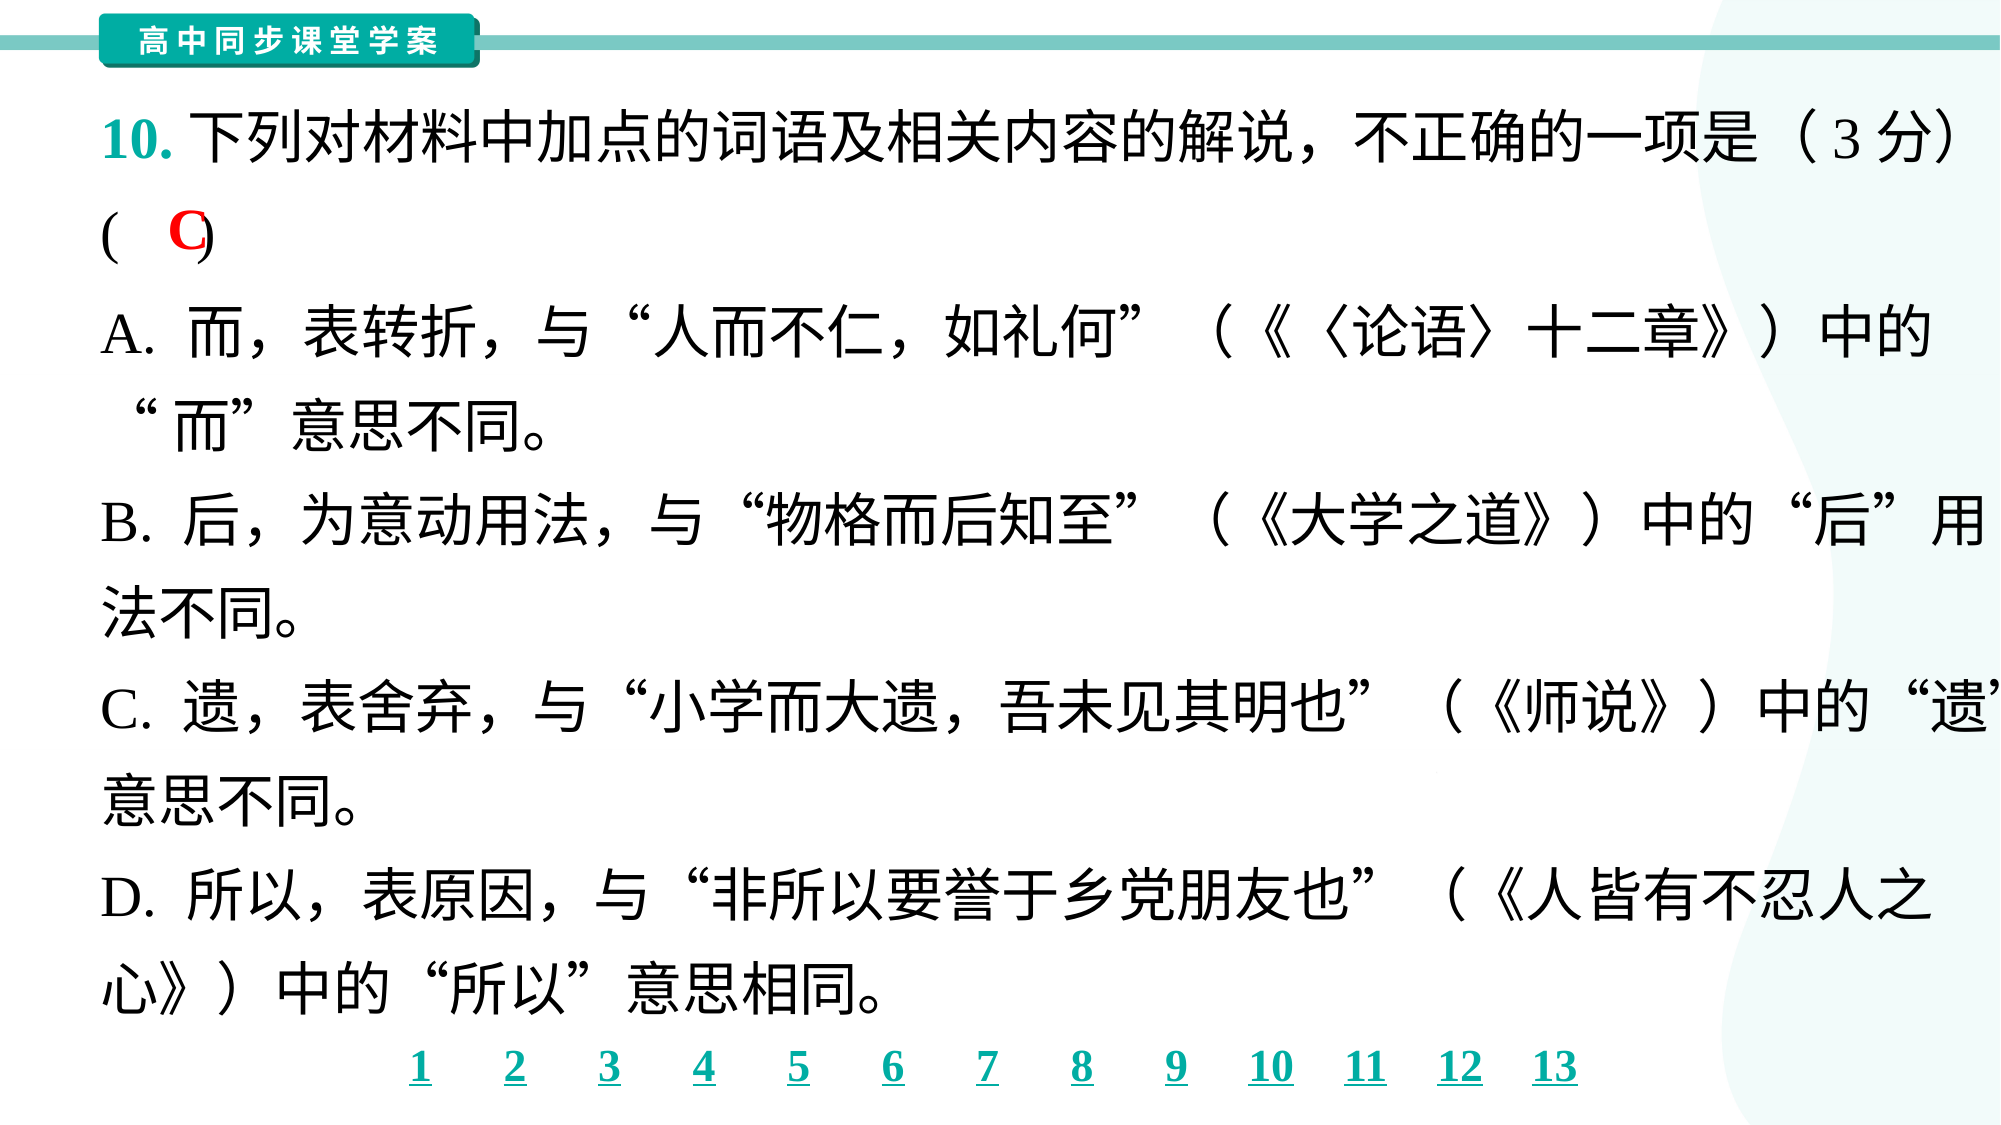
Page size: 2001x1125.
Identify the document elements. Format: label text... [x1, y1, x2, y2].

picture [0, 0, 2000, 1125]
text_box A. 而，表转折，与“人而不仁，如礼何”（《〈论语〉十二章》）中的 “而”意思不同。 B. 后，为意动用法，与“物格而后知至”（《大学之道》）中的“后”用 法不同。 C. 遗，表舍弃，与“小学而大遗，吾未见其明也”（《师说》）中的“遗” 意思不同。 D. 所以，表原因，与“非所以要誉于乡党朋友也”（《人皆有不忍人之 心》）中的“所以”意思相同。 [100, 271, 1899, 1022]
text_box C [145, 171, 231, 262]
text_box 10.下列对材料中加点的词语及相关内容的解说，不正确的一项是（3分） ( ) [100, 76, 1899, 265]
